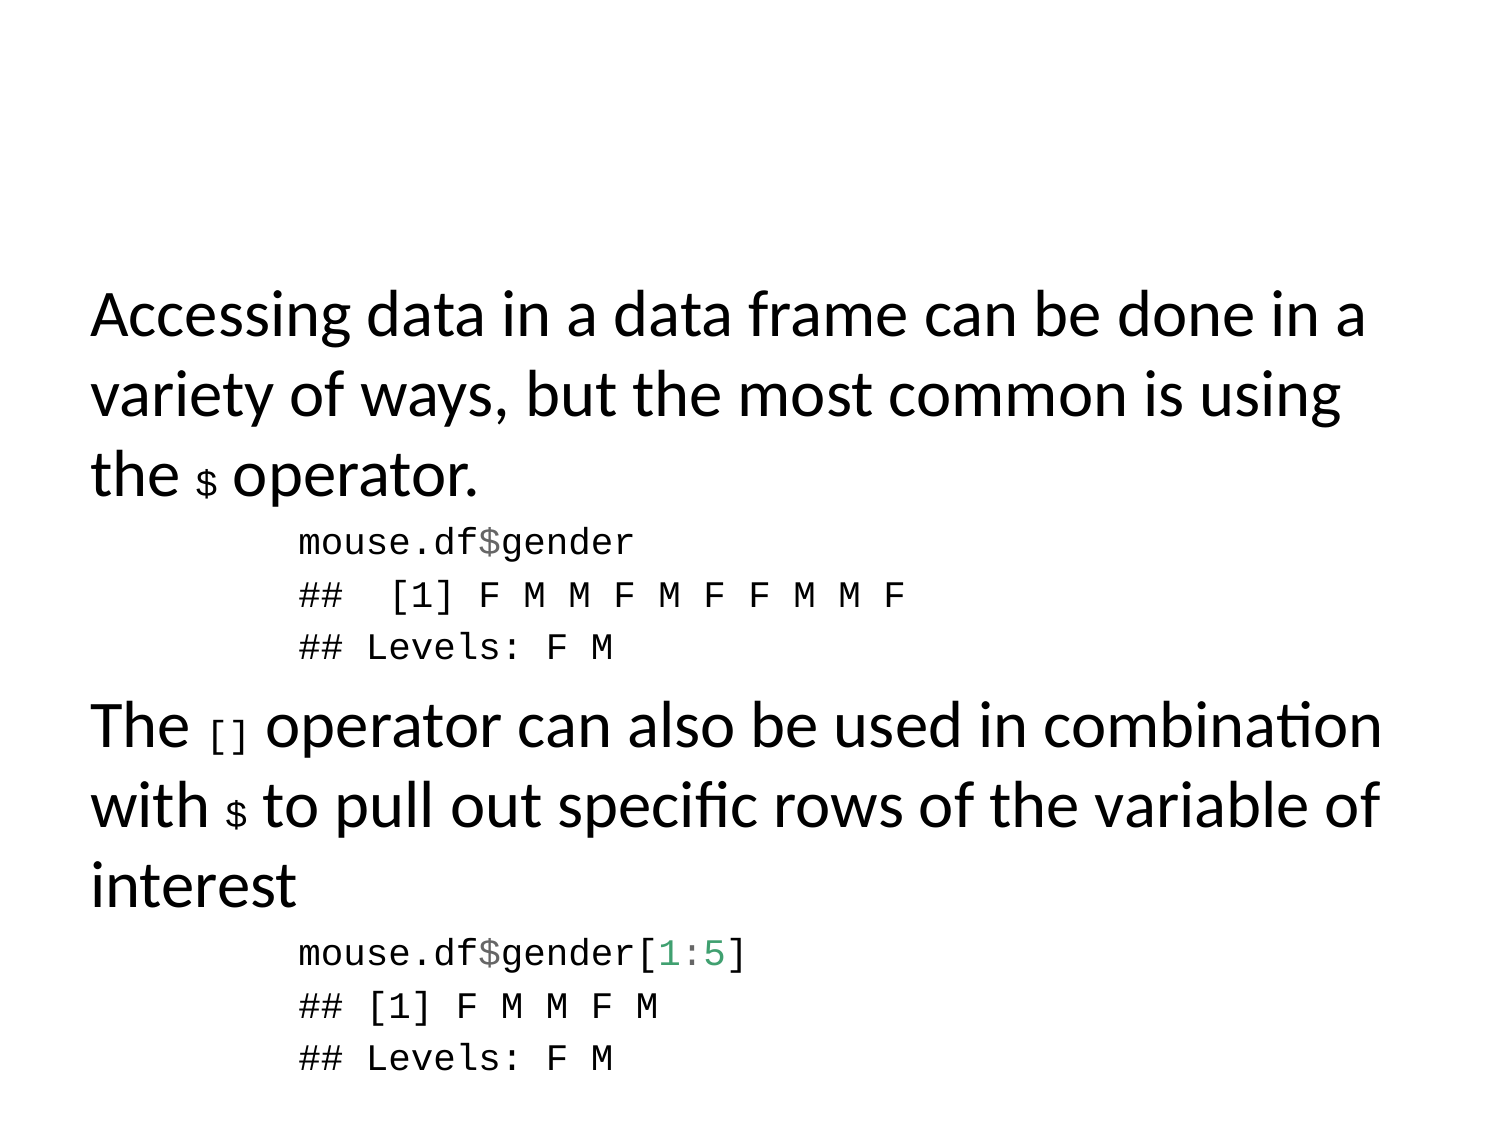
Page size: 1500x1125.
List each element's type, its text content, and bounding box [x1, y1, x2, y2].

list Accessing data in a data frame can be done in a variety of ways, but the most common is using the $ operator. mouse.df$gender ## [1] F M M F M F F M M F ## Levels: F M The [] operator can also be used in combination with $ to pull out specific rows of the variable of interest mouse.df$gender[1:5] ## [1] F M M F M ## Levels: F M [75, 262, 1425, 1005]
